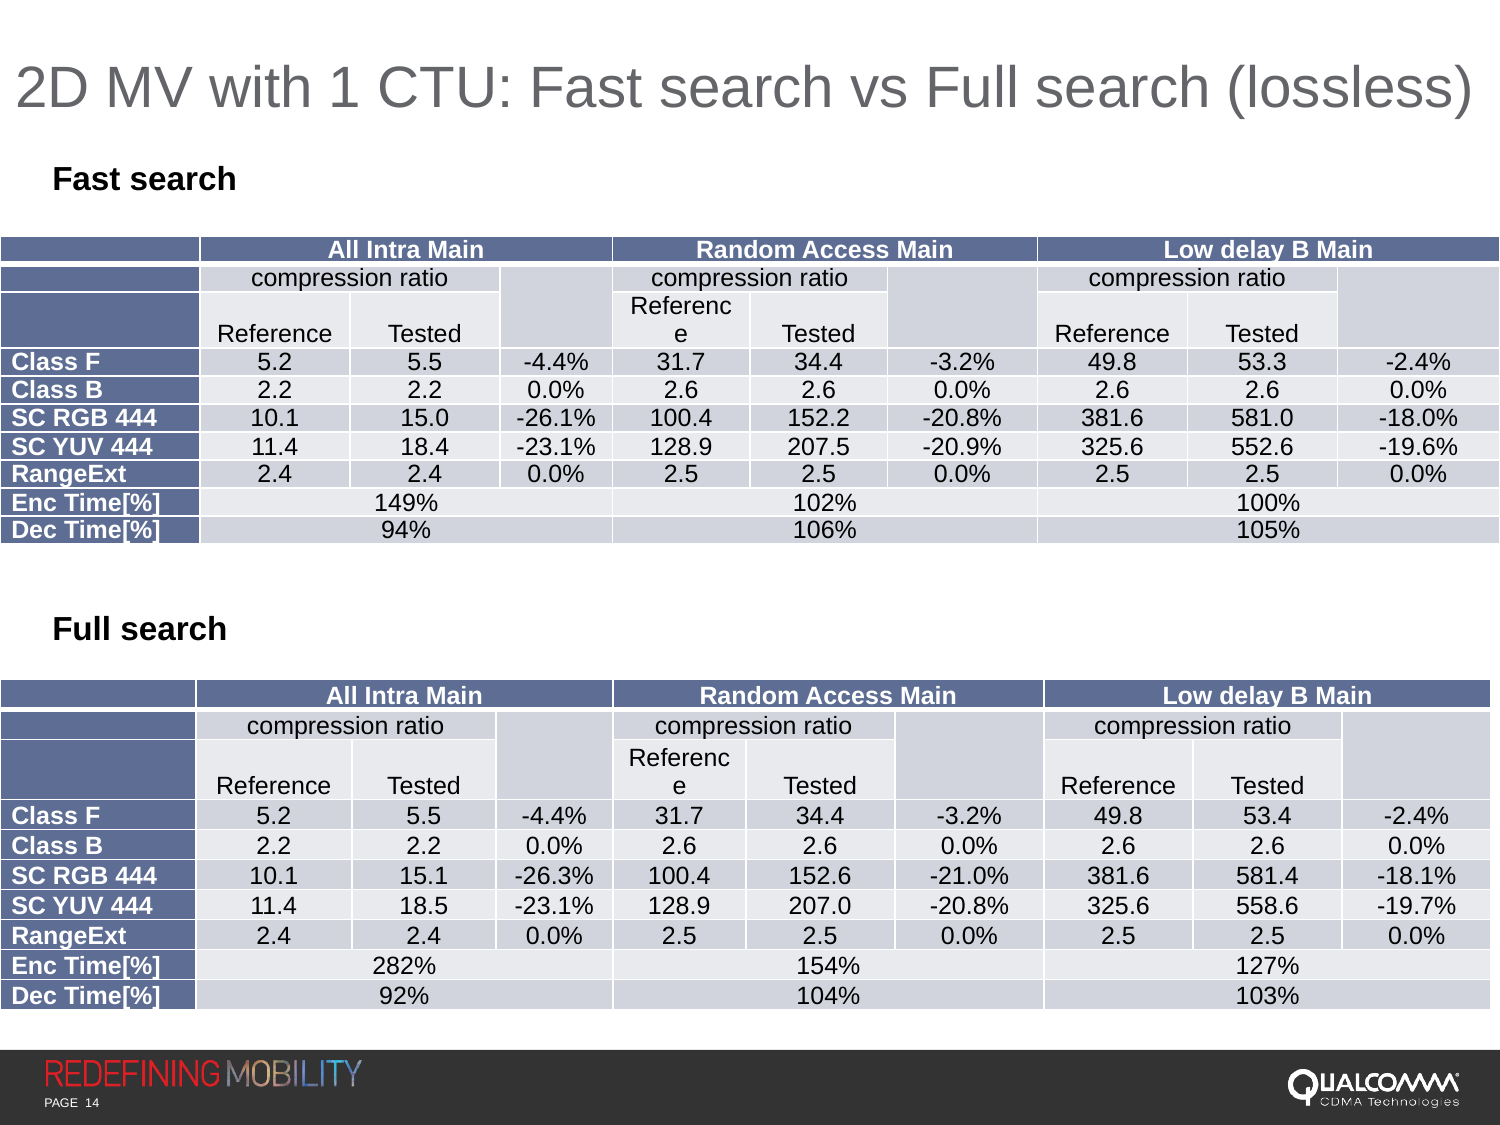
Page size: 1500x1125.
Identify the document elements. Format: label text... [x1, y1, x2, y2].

table_cell compression ratio [614, 712, 894, 739]
table_cell 0.0% [497, 830, 612, 859]
table_cell Tested [747, 740, 894, 799]
table_cell 11.4 [197, 890, 351, 919]
table_cell 0.0% [501, 461, 612, 487]
table_cell 100.4 [614, 860, 745, 889]
table_cell compression ratio [1045, 712, 1341, 739]
table_cell 128.9 [614, 890, 745, 919]
table_cell 0.0% [1338, 461, 1499, 487]
table_cell 381.6 [1045, 860, 1192, 889]
table_cell 2.5 [747, 920, 894, 949]
table_cell 581.0 [1188, 405, 1337, 431]
table_header [1, 237, 199, 261]
table_cell -2.4% [1343, 800, 1490, 829]
table_cell 94% [201, 517, 612, 543]
table_cell 2.5 [613, 461, 749, 487]
table_cell 10.1 [201, 405, 349, 431]
table_cell -23.1% [501, 433, 612, 459]
table_header All Intra Main [201, 237, 612, 261]
table_cell -21.0% [896, 860, 1043, 889]
table_cell Reference [1038, 293, 1187, 347]
table_cell 100% [1038, 489, 1499, 515]
table_cell [1, 740, 195, 799]
table_cell 2.6 [614, 830, 745, 859]
table_cell 0.0% [501, 377, 612, 403]
table_cell compression ratio [613, 267, 887, 291]
table_cell -20.9% [888, 433, 1037, 459]
table_cell Reference [1045, 740, 1192, 799]
table_cell 558.6 [1194, 890, 1341, 919]
picture [30, 1048, 372, 1099]
table_cell 0.0% [896, 920, 1043, 949]
table_cell 152.2 [751, 405, 887, 431]
table_cell 15.1 [353, 860, 495, 889]
table_cell 2.6 [1038, 377, 1187, 403]
table_cell [888, 267, 1037, 347]
table_cell 11.4 [201, 433, 349, 459]
table_cell 92% [197, 980, 612, 1009]
table_cell 2.2 [353, 830, 495, 859]
table_cell -3.2% [896, 800, 1043, 829]
table_cell Tested [1188, 293, 1337, 347]
table_cell 5.5 [351, 349, 499, 375]
table_cell 2.5 [751, 461, 887, 487]
table_cell 207.5 [751, 433, 887, 459]
table_cell [1, 712, 195, 739]
table_cell compression ratio [197, 712, 495, 739]
table_header [1, 680, 195, 707]
table_cell 0.0% [497, 920, 612, 949]
table_cell -18.0% [1338, 405, 1499, 431]
table_cell 2.6 [613, 377, 749, 403]
table_cell 2.5 [1038, 461, 1187, 487]
table_cell 381.6 [1038, 405, 1187, 431]
table_cell 149% [201, 489, 612, 515]
table_cell -3.2% [888, 349, 1037, 375]
table_cell 5.5 [353, 800, 495, 829]
table_cell 103% [1045, 980, 1490, 1009]
table_cell Tested [1194, 740, 1341, 799]
table_cell RangeExt [1, 920, 195, 949]
table_cell -20.8% [896, 890, 1043, 919]
table_cell 2.6 [751, 377, 887, 403]
table_cell Class F [1, 349, 199, 375]
table_cell 2.5 [1188, 461, 1337, 487]
table_cell 2.5 [1045, 920, 1192, 949]
table_cell 106% [613, 517, 1037, 543]
table_cell 2.4 [353, 920, 495, 949]
table_cell 2.5 [614, 920, 745, 949]
table_cell 53.3 [1188, 349, 1337, 375]
picture [1278, 1058, 1478, 1114]
table_cell 2.4 [197, 920, 351, 949]
table_cell -20.8% [888, 405, 1037, 431]
table_cell -2.4% [1338, 349, 1499, 375]
table_cell SC RGB 444 [1, 405, 199, 431]
table_cell 53.4 [1194, 800, 1341, 829]
table_cell [1, 267, 199, 291]
table_header Low delay B Main [1038, 237, 1499, 261]
table_cell [497, 712, 612, 799]
table_cell 0.0% [1338, 377, 1499, 403]
table_cell 325.6 [1038, 433, 1187, 459]
table_cell 2.6 [1188, 377, 1337, 403]
table_cell 105% [1038, 517, 1499, 543]
table_cell 325.6 [1045, 890, 1192, 919]
table_cell [1, 293, 199, 347]
table_cell SC RGB 444 [1, 860, 195, 889]
table_cell SC YUV 444 [1, 433, 199, 459]
table_cell Class B [1, 830, 195, 859]
table_cell 282% [197, 950, 612, 979]
table_cell Reference [197, 740, 351, 799]
table_cell Tested [353, 740, 495, 799]
table_cell [896, 712, 1043, 799]
table_cell [1343, 712, 1490, 799]
table_cell 552.6 [1188, 433, 1337, 459]
table_cell 0.0% [888, 377, 1037, 403]
table_header Random Access Main [614, 680, 1043, 707]
table_cell Tested [351, 293, 499, 347]
table_cell 0.0% [1343, 830, 1490, 859]
table_cell 34.4 [751, 349, 887, 375]
table_cell 5.2 [197, 800, 351, 829]
table_cell 15.0 [351, 405, 499, 431]
table_cell 0.0% [1343, 920, 1490, 949]
table_cell 2.6 [1045, 830, 1192, 859]
table_cell 2.2 [197, 830, 351, 859]
table_cell Reference [613, 293, 749, 347]
table_cell Enc Time[%] [1, 489, 199, 515]
table_cell 49.8 [1045, 800, 1192, 829]
table_cell Tested [751, 293, 887, 347]
table_cell Class F [1, 800, 195, 829]
table_cell -26.1% [501, 405, 612, 431]
table_cell 152.6 [747, 860, 894, 889]
table_header All Intra Main [197, 680, 612, 707]
table_cell compression ratio [1038, 267, 1337, 291]
table_cell 2.4 [201, 461, 349, 487]
table_cell 2.4 [351, 461, 499, 487]
table_cell 10.1 [197, 860, 351, 889]
table_cell 2.2 [351, 377, 499, 403]
table_cell -19.7% [1343, 890, 1490, 919]
table_cell 49.8 [1038, 349, 1187, 375]
table_header Random Access Main [613, 237, 1037, 261]
table_cell 0.0% [896, 830, 1043, 859]
table_cell 2.6 [1194, 830, 1341, 859]
table_cell 127% [1045, 950, 1490, 979]
table_cell 31.7 [614, 800, 745, 829]
table_cell -4.4% [497, 800, 612, 829]
table_cell 5.2 [201, 349, 349, 375]
table_cell -18.1% [1343, 860, 1490, 889]
table_cell -4.4% [501, 349, 612, 375]
table_cell 18.5 [353, 890, 495, 919]
text_box Full search [37, 600, 301, 685]
table_cell 581.4 [1194, 860, 1341, 889]
table_cell Reference [201, 293, 349, 347]
table_cell Dec Time[%] [1, 517, 199, 543]
table_cell 31.7 [613, 349, 749, 375]
text_box Fast search [37, 149, 301, 235]
table_cell 104% [614, 980, 1043, 1009]
table_cell [501, 267, 612, 347]
table_cell Reference [614, 740, 745, 799]
table_cell Class B [1, 377, 199, 403]
table_cell [1338, 267, 1499, 347]
table_cell 154% [614, 950, 1043, 979]
table_cell 2.2 [201, 377, 349, 403]
table_cell RangeExt [1, 461, 199, 487]
table_cell 0.0% [888, 461, 1037, 487]
table_cell 102% [613, 489, 1037, 515]
table_header Low delay B Main [1045, 680, 1490, 707]
title 2D MV with 1 CTU: Fast search vs Full search (lossless) [0, 44, 1500, 138]
table_cell SC YUV 444 [1, 890, 195, 919]
table_cell 207.0 [747, 890, 894, 919]
table_cell 34.4 [747, 800, 894, 829]
table_cell -23.1% [497, 890, 612, 919]
table_cell 18.4 [351, 433, 499, 459]
table_cell 128.9 [613, 433, 749, 459]
table_cell compression ratio [201, 267, 499, 291]
table_cell Enc Time[%] [1, 950, 195, 979]
table_cell -19.6% [1338, 433, 1499, 459]
table_cell 2.6 [747, 830, 894, 859]
table_cell -26.3% [497, 860, 612, 889]
table_cell 2.5 [1194, 920, 1341, 949]
table_cell 100.4 [613, 405, 749, 431]
table_cell Dec Time[%] [1, 980, 195, 1009]
